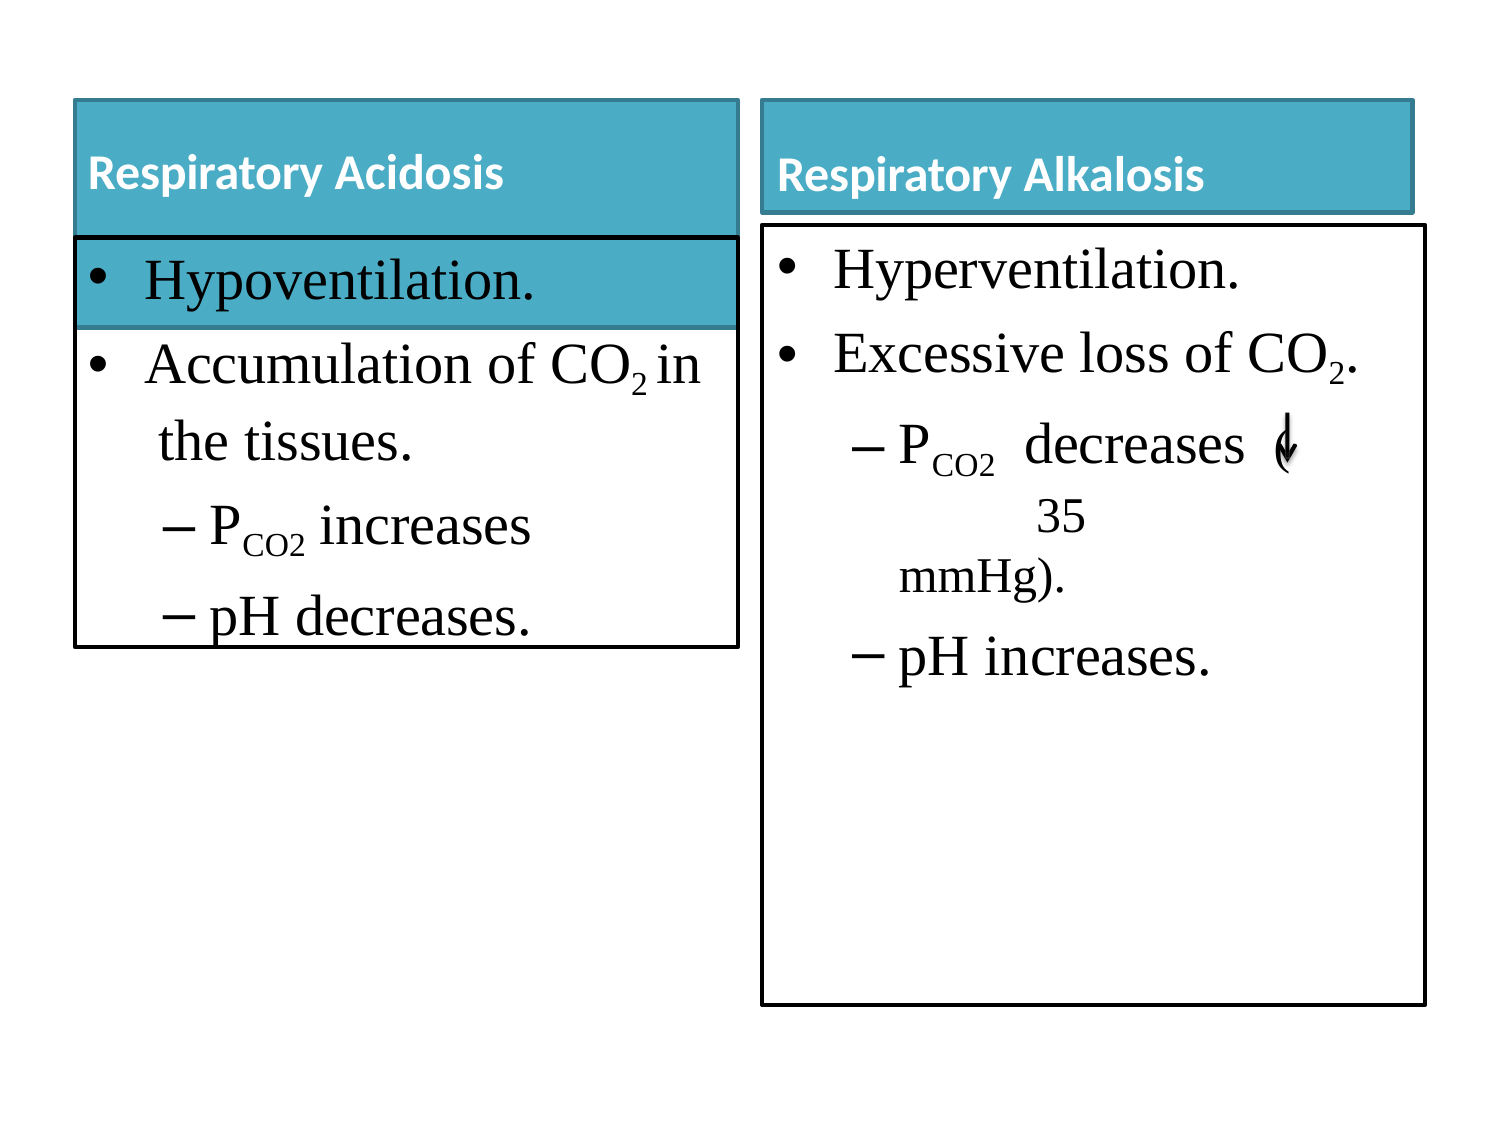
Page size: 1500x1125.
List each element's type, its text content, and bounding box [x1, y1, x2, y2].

text_box [761, 224, 1426, 1005]
text_box [761, 99, 1413, 213]
text_box Respiratory Alkalosis [774, 141, 1211, 202]
text_box [1261, 408, 1313, 492]
title Respiratory Acidosis [75, 99, 738, 237]
text_box Hypoventilation. Accumulation of CO2 in the tissues. PCO2 increases pH decreases. [74, 237, 738, 647]
text_box [1277, 412, 1298, 463]
list Hyperventilation. Excessive loss of CO2. PCO2 decreases ( 35 mmHg). pH increases. [761, 230, 1425, 869]
